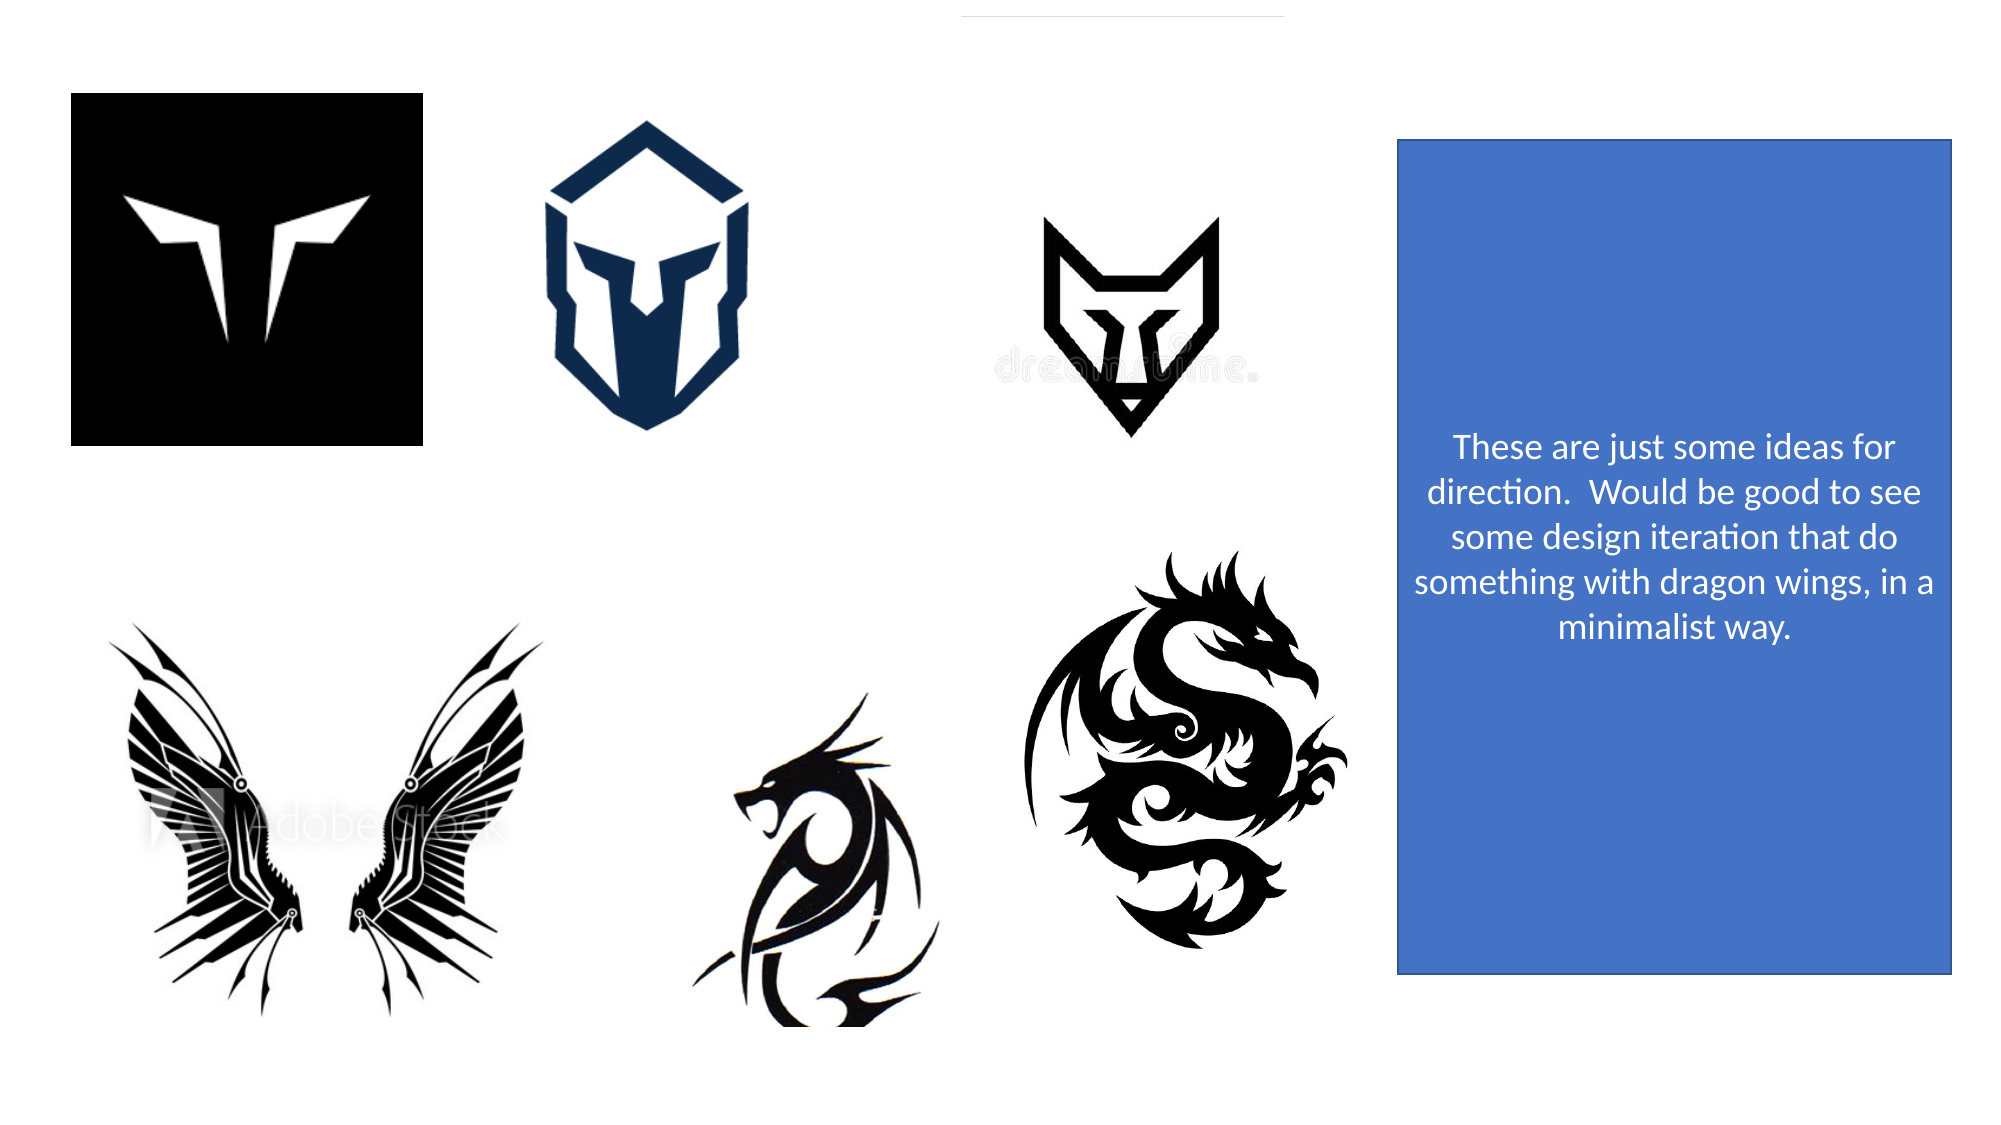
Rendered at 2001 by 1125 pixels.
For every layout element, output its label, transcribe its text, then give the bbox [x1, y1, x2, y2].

text_box These are just some ideas for direction. Would be good to see some design iteration that do something with dragon wings, in a minimalist way. [1397, 139, 1952, 975]
picture [31, 525, 1410, 1027]
picture [961, 16, 1285, 443]
picture [473, 41, 886, 510]
picture [71, 93, 423, 446]
